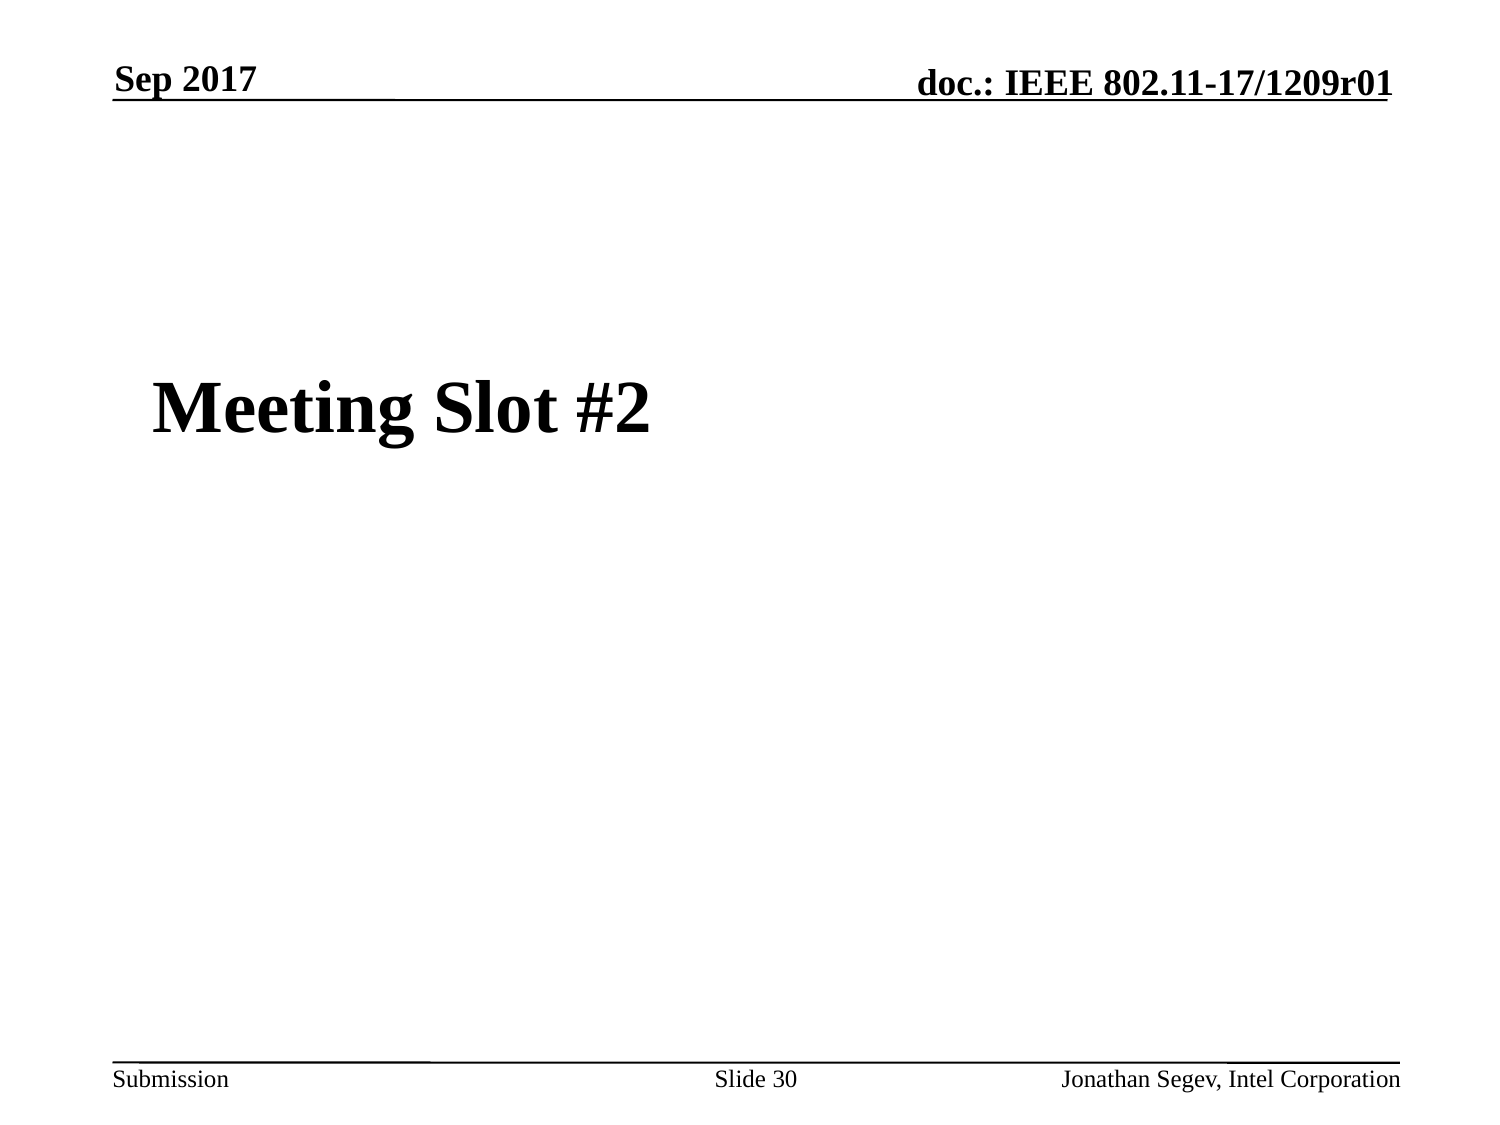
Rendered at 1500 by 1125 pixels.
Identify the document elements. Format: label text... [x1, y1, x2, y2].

list Meeting Slot #2 [137, 349, 1413, 1025]
slide_number Slide 30 [712, 1061, 800, 1123]
footer Jonathan Segev, Intel Corporation [878, 1061, 1402, 1093]
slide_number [114, 54, 423, 100]
